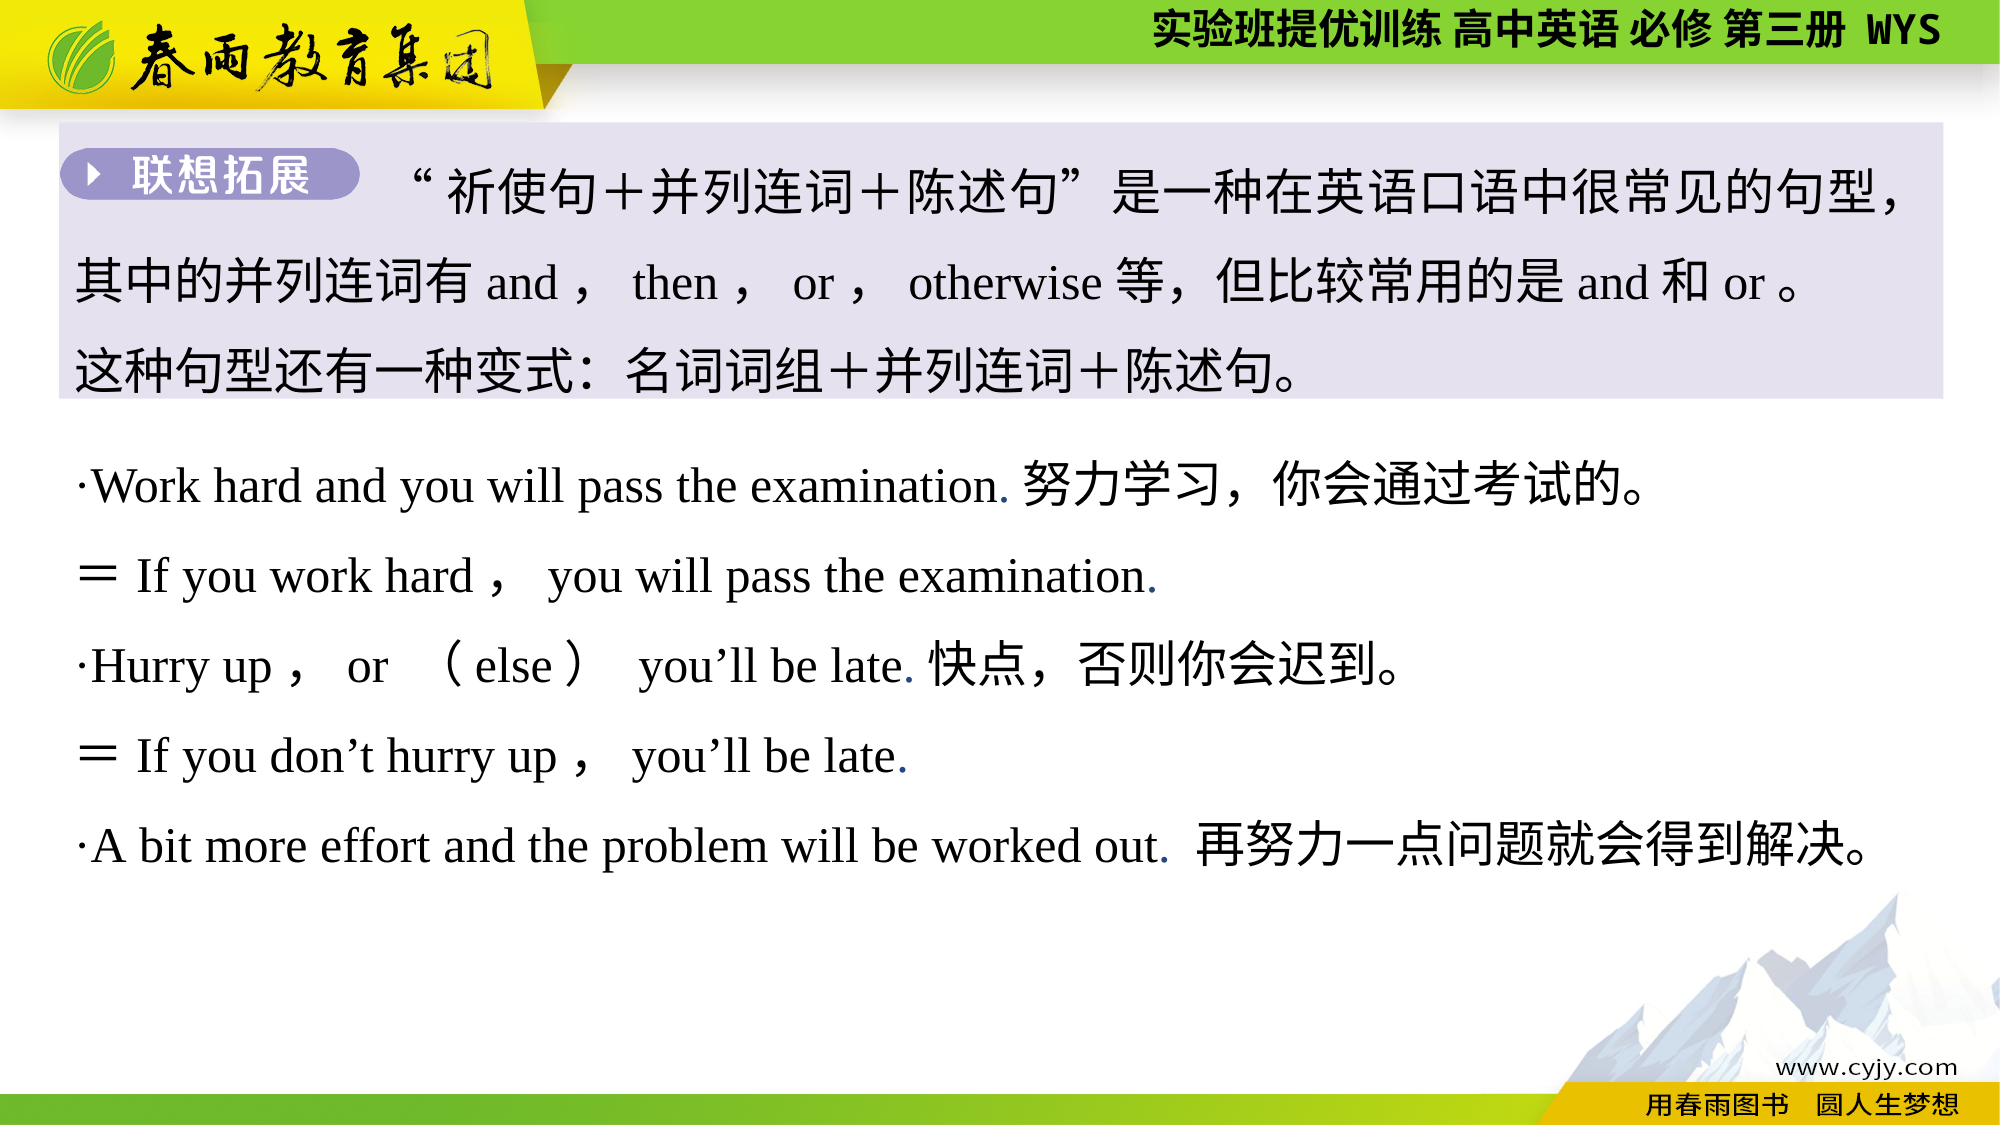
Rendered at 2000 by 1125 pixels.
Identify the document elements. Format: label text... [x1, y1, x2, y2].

text_box ·Work hard and you will pass the examination.努力学习，你会通过考试的。 ＝If you work hard，you will pass the examination. ·Hurry up，or （else） you’ll be late.快点，否则你会迟到。 ＝If you don’t hurry up，you’ll be late. ·A bit more effort and the problem will be worked out. 再努力一点问题就会得到解决。 [59, 415, 1944, 881]
picture [0, 0, 2000, 1125]
list “祈使句＋并列连词＋陈述句”是一种在英语口语中很常见的句型，其中的并列连词有and，then，or，otherwise等，但比较常用的是and和or。 这种句型还有一种变式：名词词组＋并列连词＋陈述句。 [59, 122, 1944, 399]
